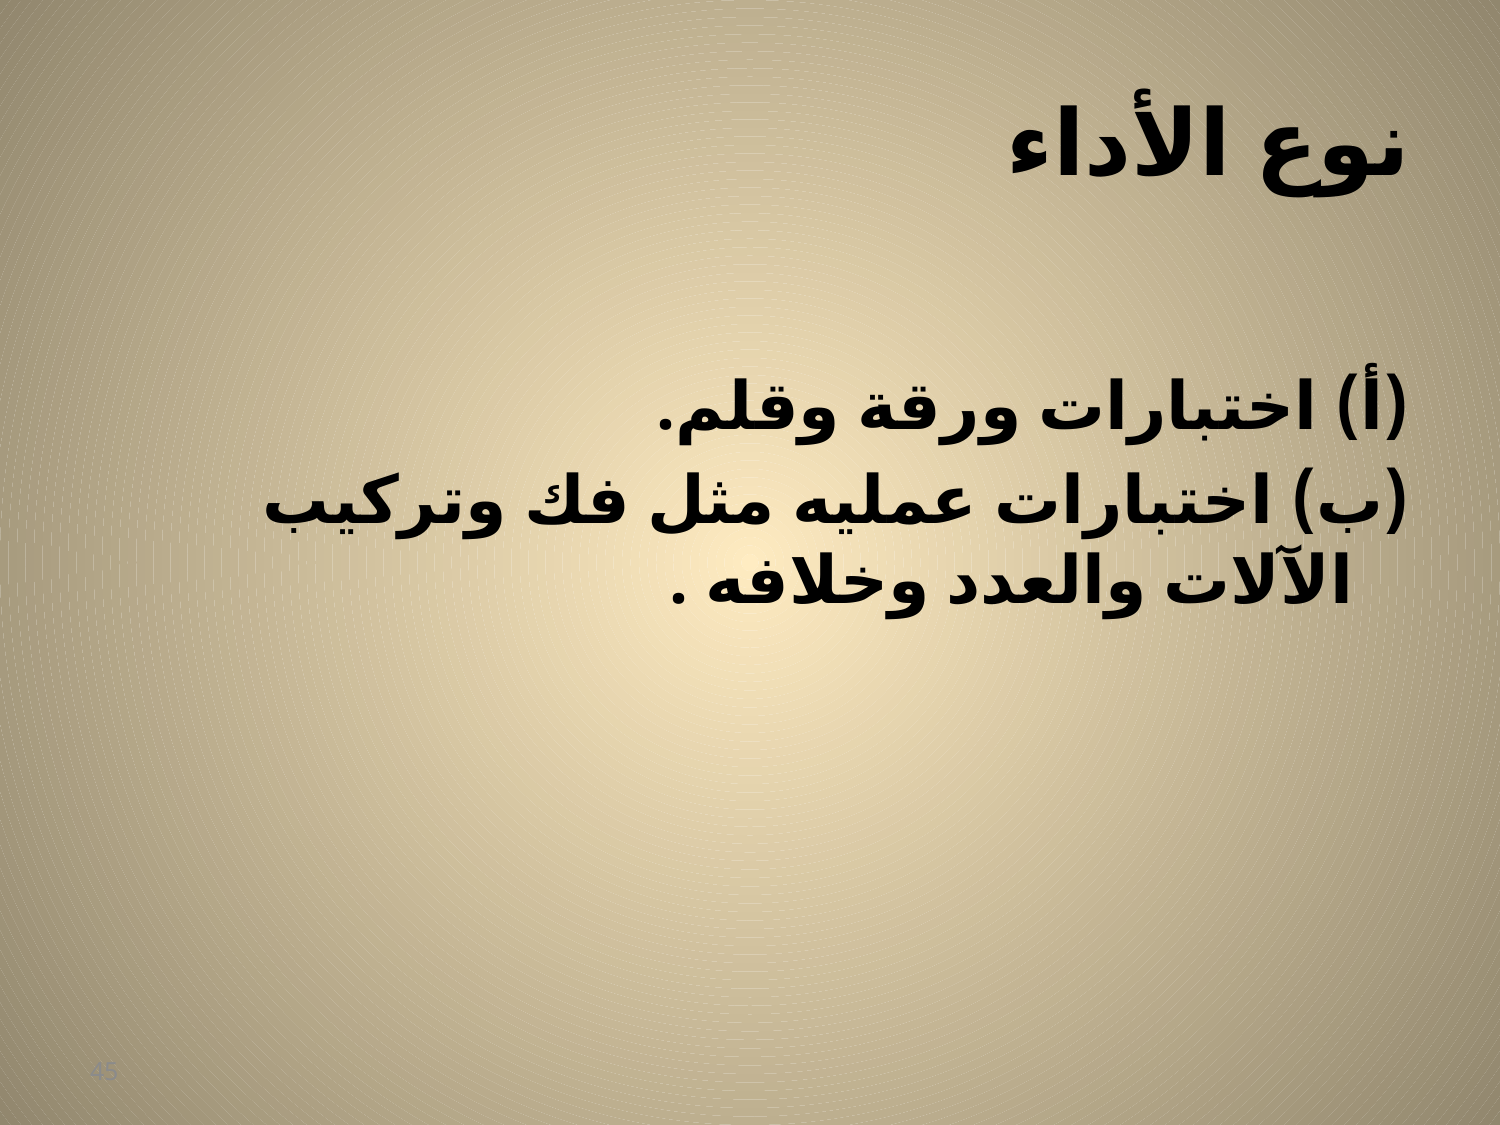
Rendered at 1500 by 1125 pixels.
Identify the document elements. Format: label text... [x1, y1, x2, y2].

slide_number 45 [75, 1042, 425, 1103]
title نوع الأداء [75, 45, 1425, 233]
list (أ) اختبارات ورقة وقلم. (ب) اختبارات عمليه مثل فك وتركيب الآلات والعدد وخلافه . [75, 262, 1425, 1005]
